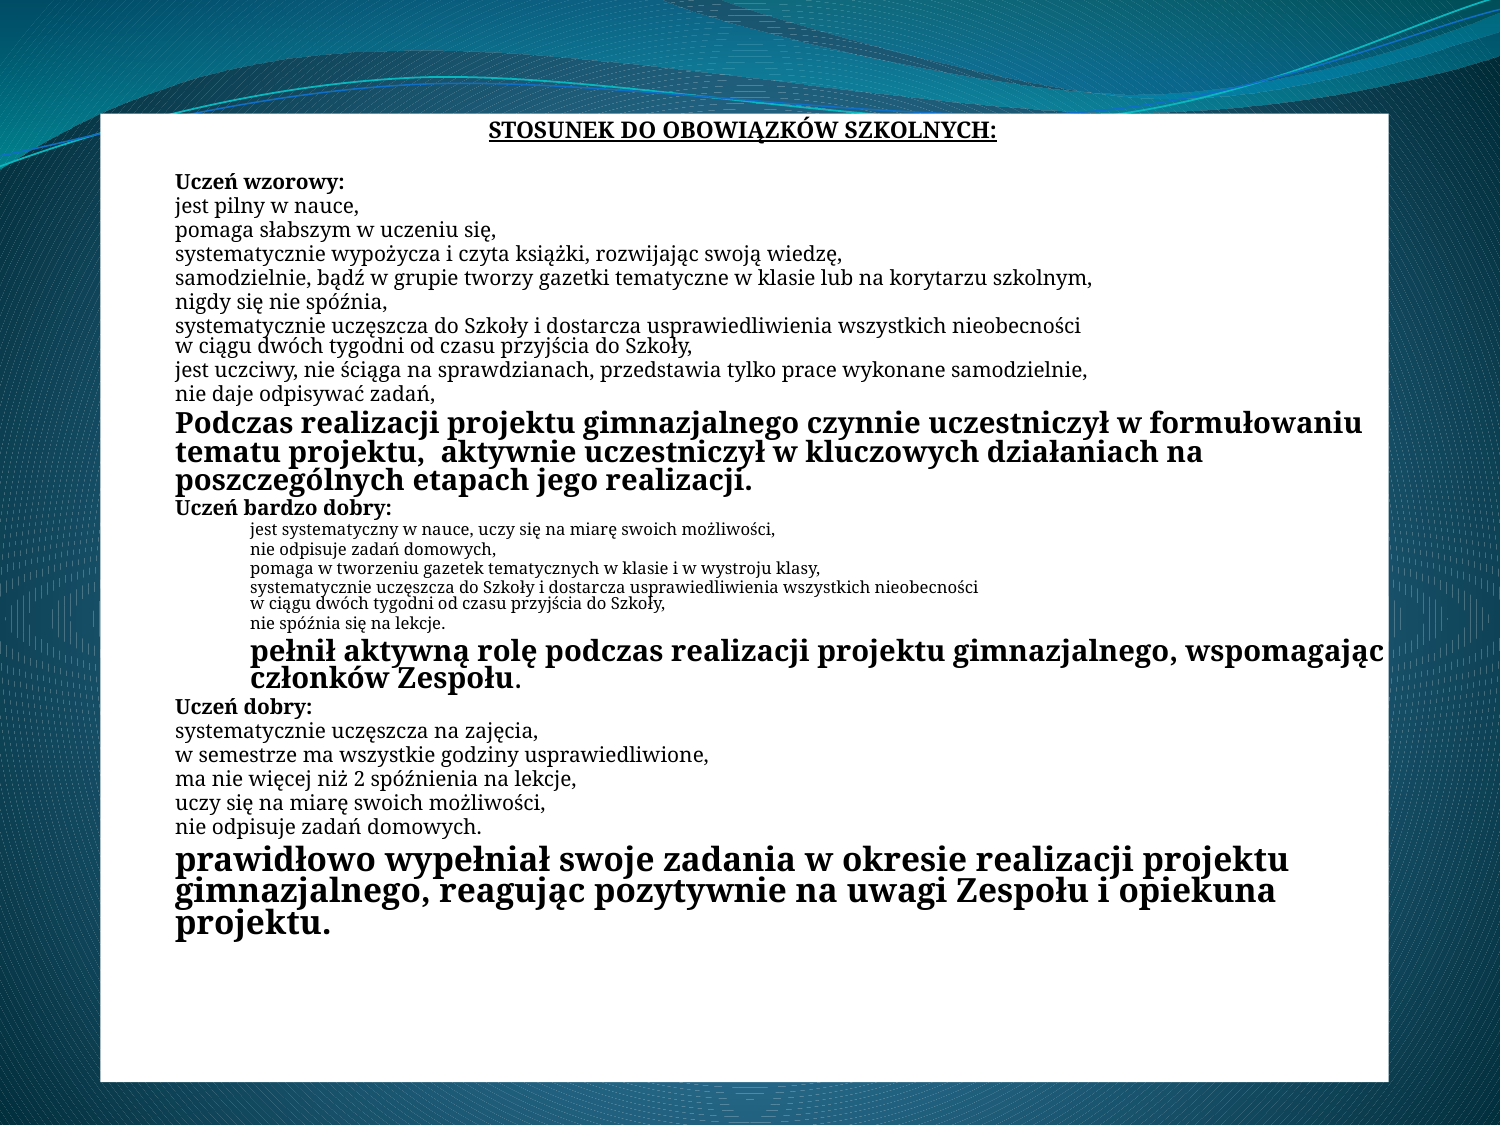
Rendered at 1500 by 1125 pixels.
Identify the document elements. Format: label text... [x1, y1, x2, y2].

subtitle STOSUNEK DO OBOWIĄZKÓW SZKOLNYCH: Uczeń wzorowy: jest pilny w nauce, pomaga słabszym w uczeniu się, systematycznie wypożycza i czyta książki, rozwijając swoją wiedzę, samodzielnie, bądź w grupie tworzy gazetki tematyczne w klasie lub na korytarzu szkolnym, nigdy się nie spóźnia, systematycznie uczęszcza do Szkoły i dostarcza usprawiedliwienia wszystkich nieobecności w ciągu dwóch tygodni od czasu przyjścia do Szkoły, jest uczciwy, nie ściąga na sprawdzianach, przedstawia tylko prace wykonane samodzielnie, nie daje odpisywać zadań, Podczas realizacji projektu gimnazjalnego czynnie uczestniczył w formułowaniu tematu projektu, aktywnie uczestniczył w kluczowych działaniach na poszczególnych etapach jego realizacji. Uczeń bardzo dobry: jest systematyczny w nauce, uczy się na miarę swoich możliwości, nie odpisuje zadań domowych, pomaga w tworzeniu gazetek tematycznych w klasie i w wystroju klasy, systematycznie uczęszcza do Szkoły i dostarcza usprawiedliwienia wszystkich nieobecności w ciągu dwóch tygodni od czasu przyjścia do Szkoły, nie spóźnia się na lekcje. pełnił aktywną rolę podczas realizacji projektu gimnazjalnego, wspomagając członków Zespołu. Uczeń dobry: systematycznie uczęszcza na zajęcia, w semestrze ma wszystkie godziny usprawiedliwione, ma nie więcej niż 2 spóźnienia na lekcje, uczy się na miarę swoich możliwości, nie odpisuje zadań domowych. prawidłowo wypełniał swoje zadania w okresie realizacji projektu gimnazjalnego, reagując pozytywnie na uwagi Zespołu i opiekuna projektu. [100, 113, 1390, 1083]
